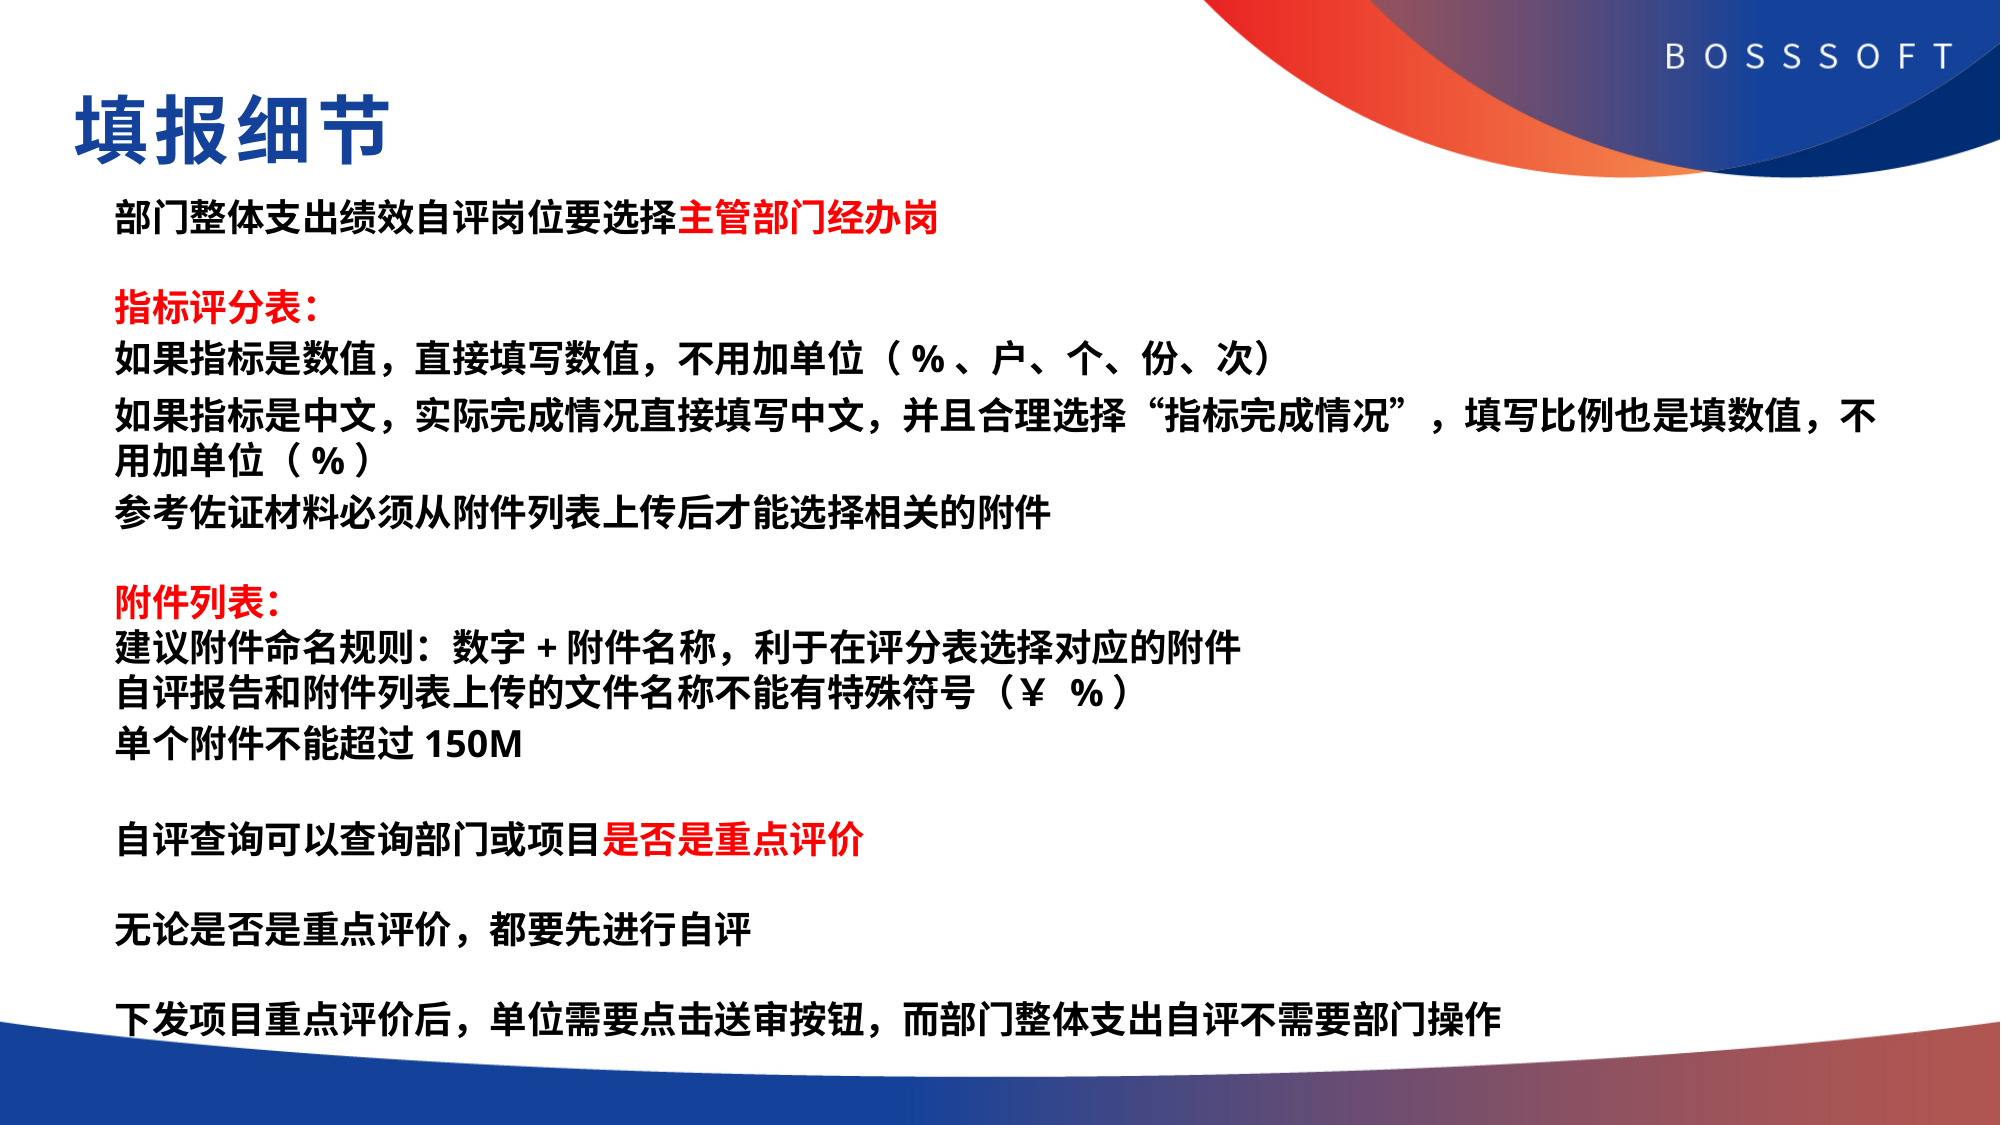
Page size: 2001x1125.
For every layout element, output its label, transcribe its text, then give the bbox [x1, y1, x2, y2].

title 填报细节 [59, 70, 1859, 187]
text_box 部门整体支出绩效自评岗位要选择主管部门经办岗 指标评分表： 如果指标是数值，直接填写数值，不用加单位（%、户、个、份、次） 如果指标是中文，实际完成情况直接填写中文，并且合理选择“指标完成情况”，填写比例也是填数值，不用加单位（%） 参考佐证材料必须从附件列表上传后才能选择相关的附件 附件列表： 建议附件命名规则：数字+附件名称，利于在评分表选择对应的附件 自评报告和附件列表上传的文件名称不能有特殊符号（￥ %） 单个附件不能超过150M 自评查询可以查询部门或项目是否是重点评价 无论是否是重点评价，都要先进行自评 下发项目重点评价后，单位需要点击送审按钮，而部门整体支出自评不需要部门操作 [100, 186, 1900, 1049]
picture [0, 0, 2001, 1125]
